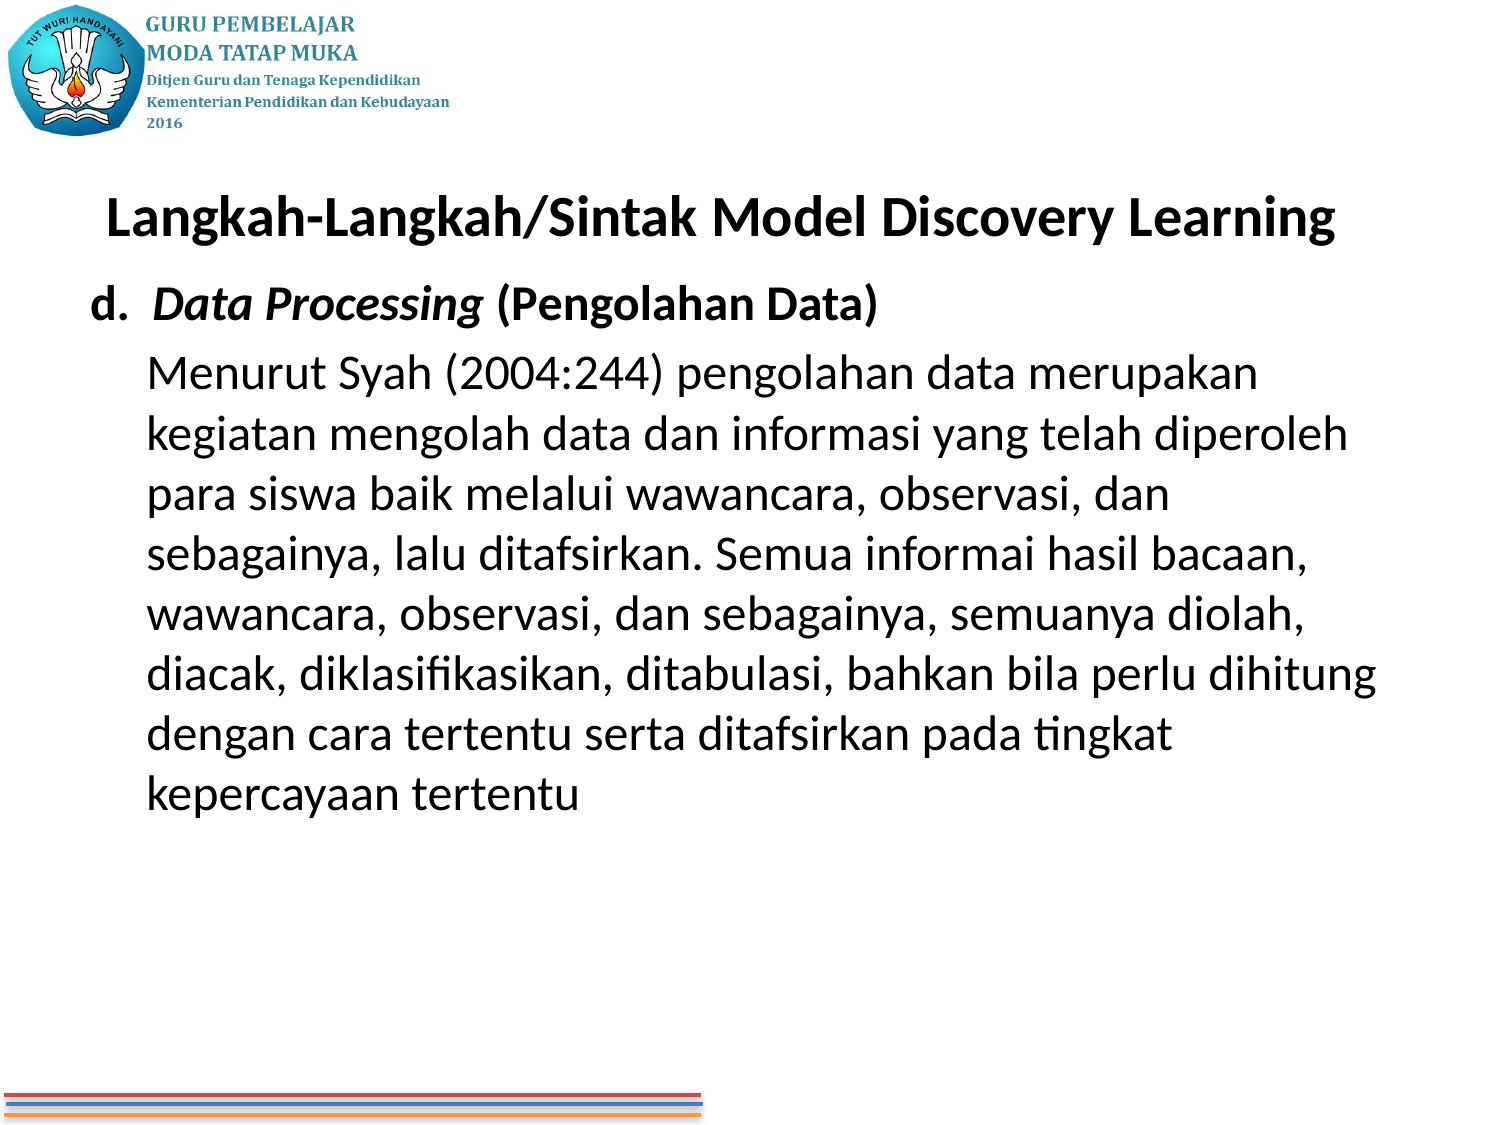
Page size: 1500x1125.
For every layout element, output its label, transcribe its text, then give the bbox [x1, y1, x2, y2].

list d. Data Processing (Pengolahan Data) Menurut Syah (2004:244) pengolahan data merupakan kegiatan mengolah data dan informasi yang telah diperoleh para siswa baik melalui wawancara, observasi, dan sebagainya, lalu ditafsirkan. Semua informai hasil bacaan, wawancara, observasi, dan sebagainya, semuanya diolah, diacak, diklasifikasikan, ditabulasi, bahkan bila perlu dihitung dengan cara tertentu serta ditafsirkan pada tingkat kepercayaan tertentu [75, 262, 1425, 1005]
picture [4, 0, 455, 139]
title Langkah-Langkah/Sintak Model Discovery Learning [46, 160, 1397, 266]
